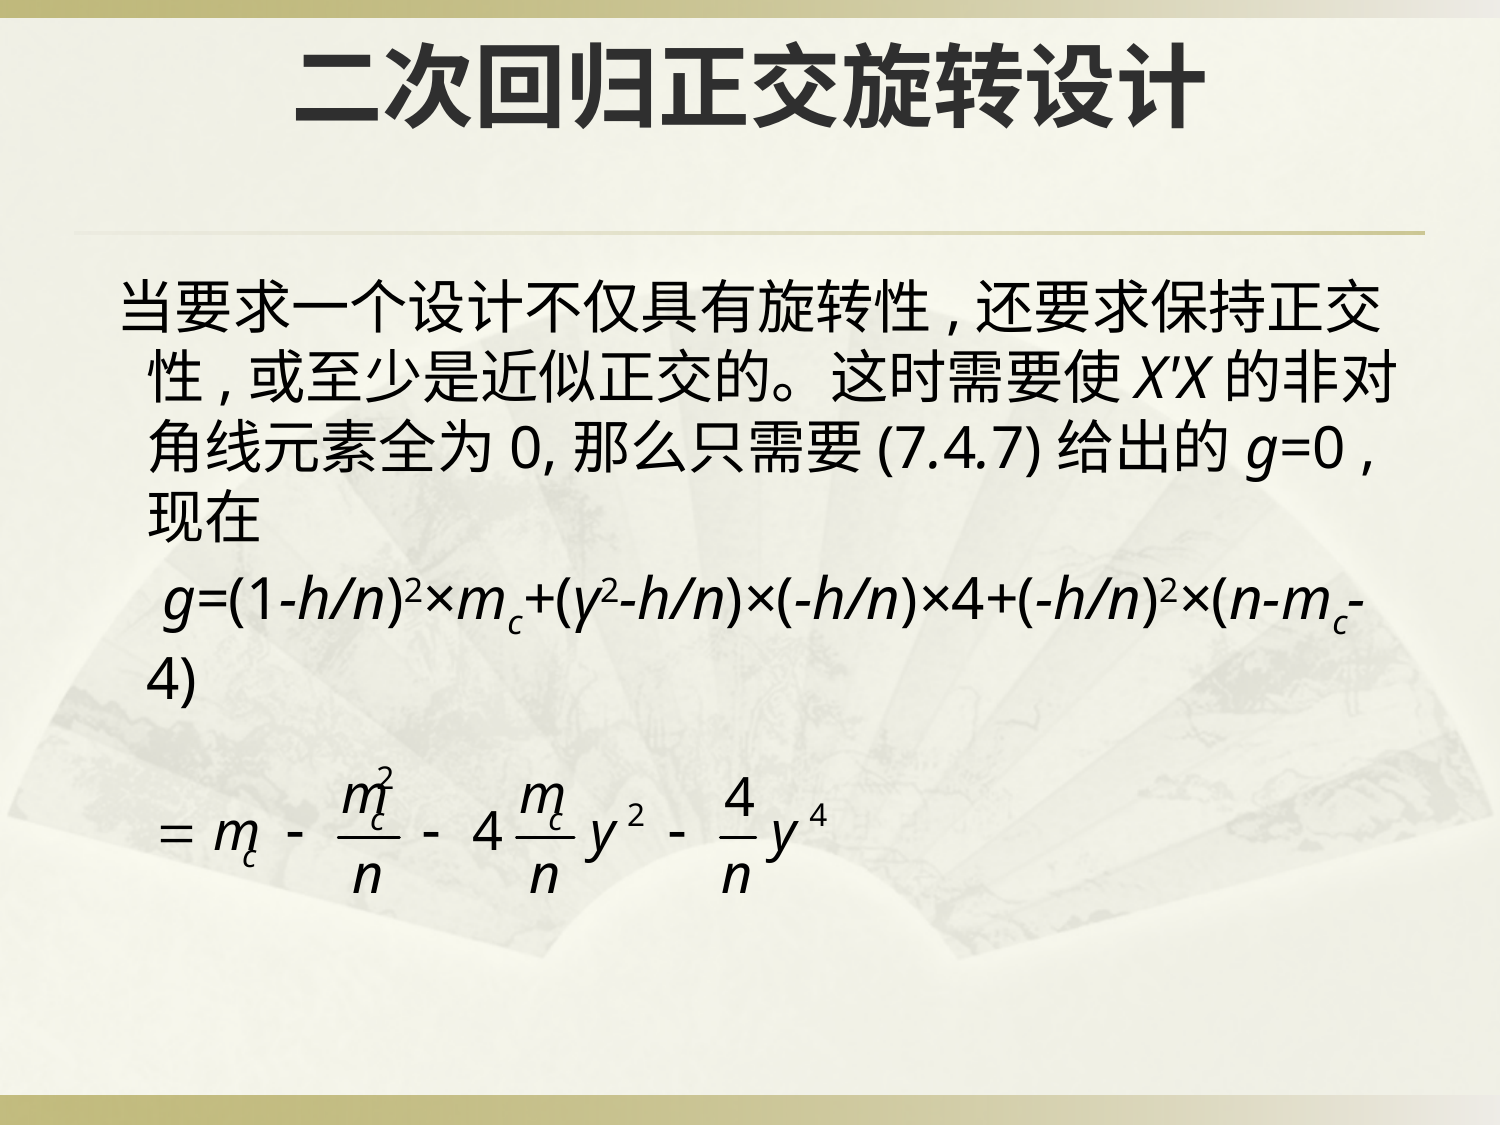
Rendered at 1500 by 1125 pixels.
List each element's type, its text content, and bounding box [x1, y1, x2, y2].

title 二次回归正交旋转设计 [75, 45, 1425, 233]
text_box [147, 750, 835, 906]
list 当要求一个设计不仅具有旋转性,还要求保持正交性,或至少是近似正交的。这时需要使X'X的非对角线元素全为0,那么只需要(7.4.7)给出的g=0 ,现在 g=(1-h/n)2×mc+(γ2-h/n)×(-h/n)×4+(-h/n)2×(n-mc-4) [75, 262, 1425, 1032]
